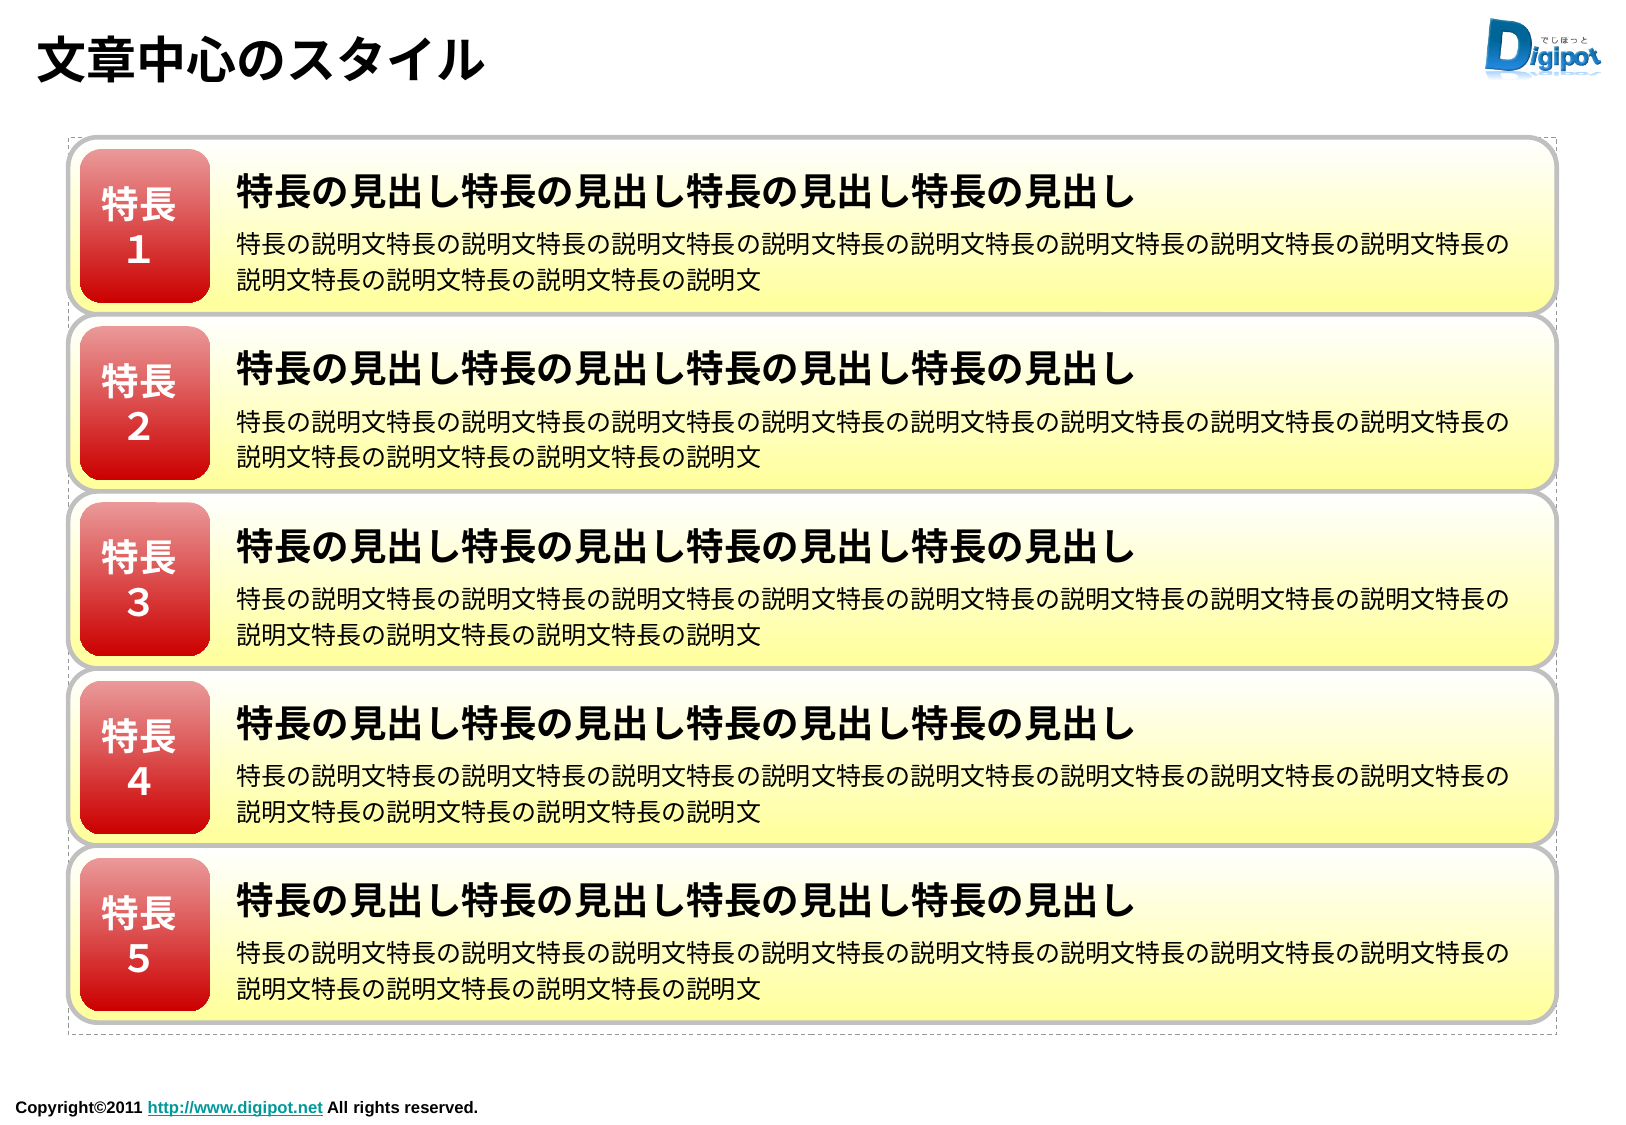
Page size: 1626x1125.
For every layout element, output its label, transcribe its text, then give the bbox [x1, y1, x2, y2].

text_box 特長の見出し特長の見出し特長の見出し特長の見出し [221, 160, 1545, 221]
text_box [80, 279, 211, 303]
text_box 特長の見出し特長の見出し特長の見出し特長の見出し [221, 869, 1545, 930]
text_box 特長２ [68, 350, 211, 456]
text_box [80, 456, 211, 480]
text_box [68, 491, 1557, 668]
text_box 特長３ [68, 527, 211, 632]
text_box [68, 137, 1557, 314]
text_box 特長４ [68, 705, 211, 811]
text_box [80, 502, 211, 527]
text_box 特長５ [68, 882, 211, 988]
text_box [68, 845, 1557, 1023]
text_box 特長の説明文特長の説明文特長の説明文特長の説明文特長の説明文特長の説明文特長の説明文特長の説明文特長の説明文特長の説明文特長の説明文特長の説明文 [221, 570, 1534, 657]
text_box [80, 680, 211, 705]
text_box 特長の見出し特長の見出し特長の見出し特長の見出し [221, 515, 1545, 575]
text_box [68, 314, 1557, 491]
text_box 特長の説明文特長の説明文特長の説明文特長の説明文特長の説明文特長の説明文特長の説明文特長の説明文特長の説明文特長の説明文特長の説明文特長の説明文 [221, 215, 1534, 303]
text_box [80, 148, 211, 173]
picture [1485, 18, 1602, 82]
title 文章中心のスタイル [21, 19, 881, 98]
text_box 特長の説明文特長の説明文特長の説明文特長の説明文特長の説明文特長の説明文特長の説明文特長の説明文特長の説明文特長の説明文特長の説明文特長の説明文 [221, 392, 1534, 480]
text_box [68, 668, 1557, 846]
text_box 特長の説明文特長の説明文特長の説明文特長の説明文特長の説明文特長の説明文特長の説明文特長の説明文特長の説明文特長の説明文特長の説明文特長の説明文 [221, 747, 1534, 834]
text_box 特長の見出し特長の見出し特長の見出し特長の見出し [221, 337, 1545, 398]
text_box [80, 988, 211, 1012]
text_box [80, 857, 211, 882]
text_box [80, 632, 211, 656]
text_box 特長の見出し特長の見出し特長の見出し特長の見出し [221, 692, 1545, 752]
text_box 特長１ [68, 173, 211, 279]
text_box 特長の説明文特長の説明文特長の説明文特長の説明文特長の説明文特長の説明文特長の説明文特長の説明文特長の説明文特長の説明文特長の説明文特長の説明文 [221, 924, 1534, 1011]
text_box [80, 811, 211, 835]
text_box [80, 326, 211, 350]
